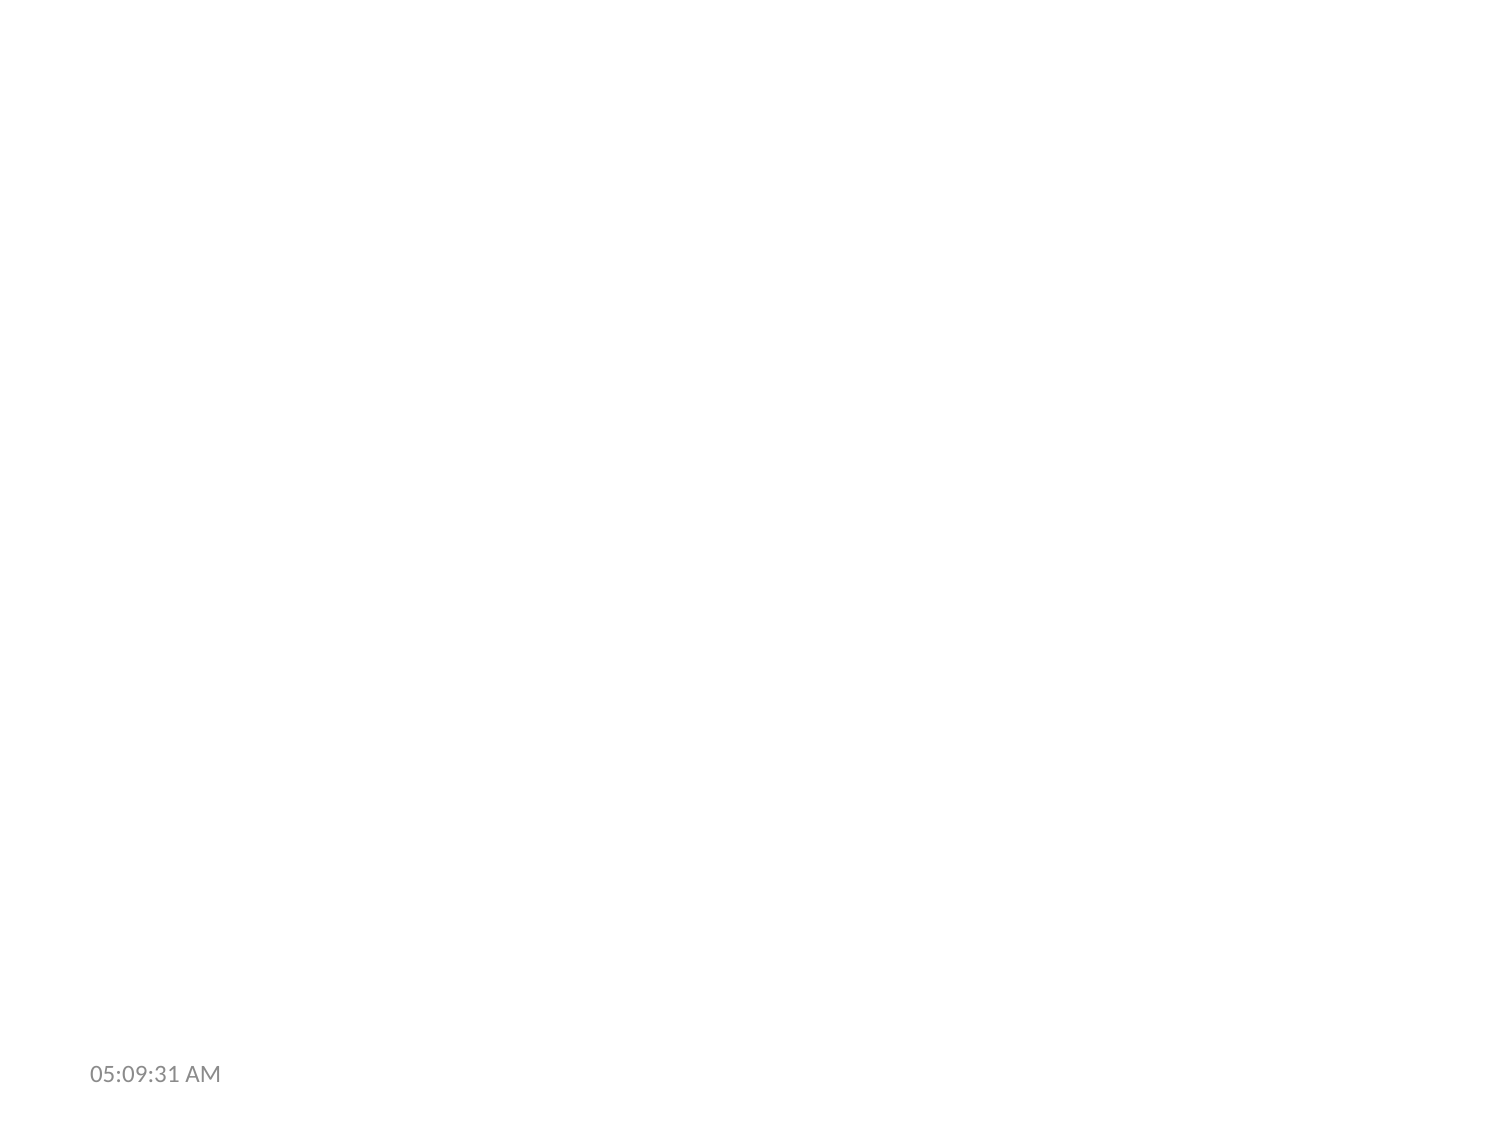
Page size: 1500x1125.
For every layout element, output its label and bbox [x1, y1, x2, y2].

slide_number [75, 1042, 425, 1103]
